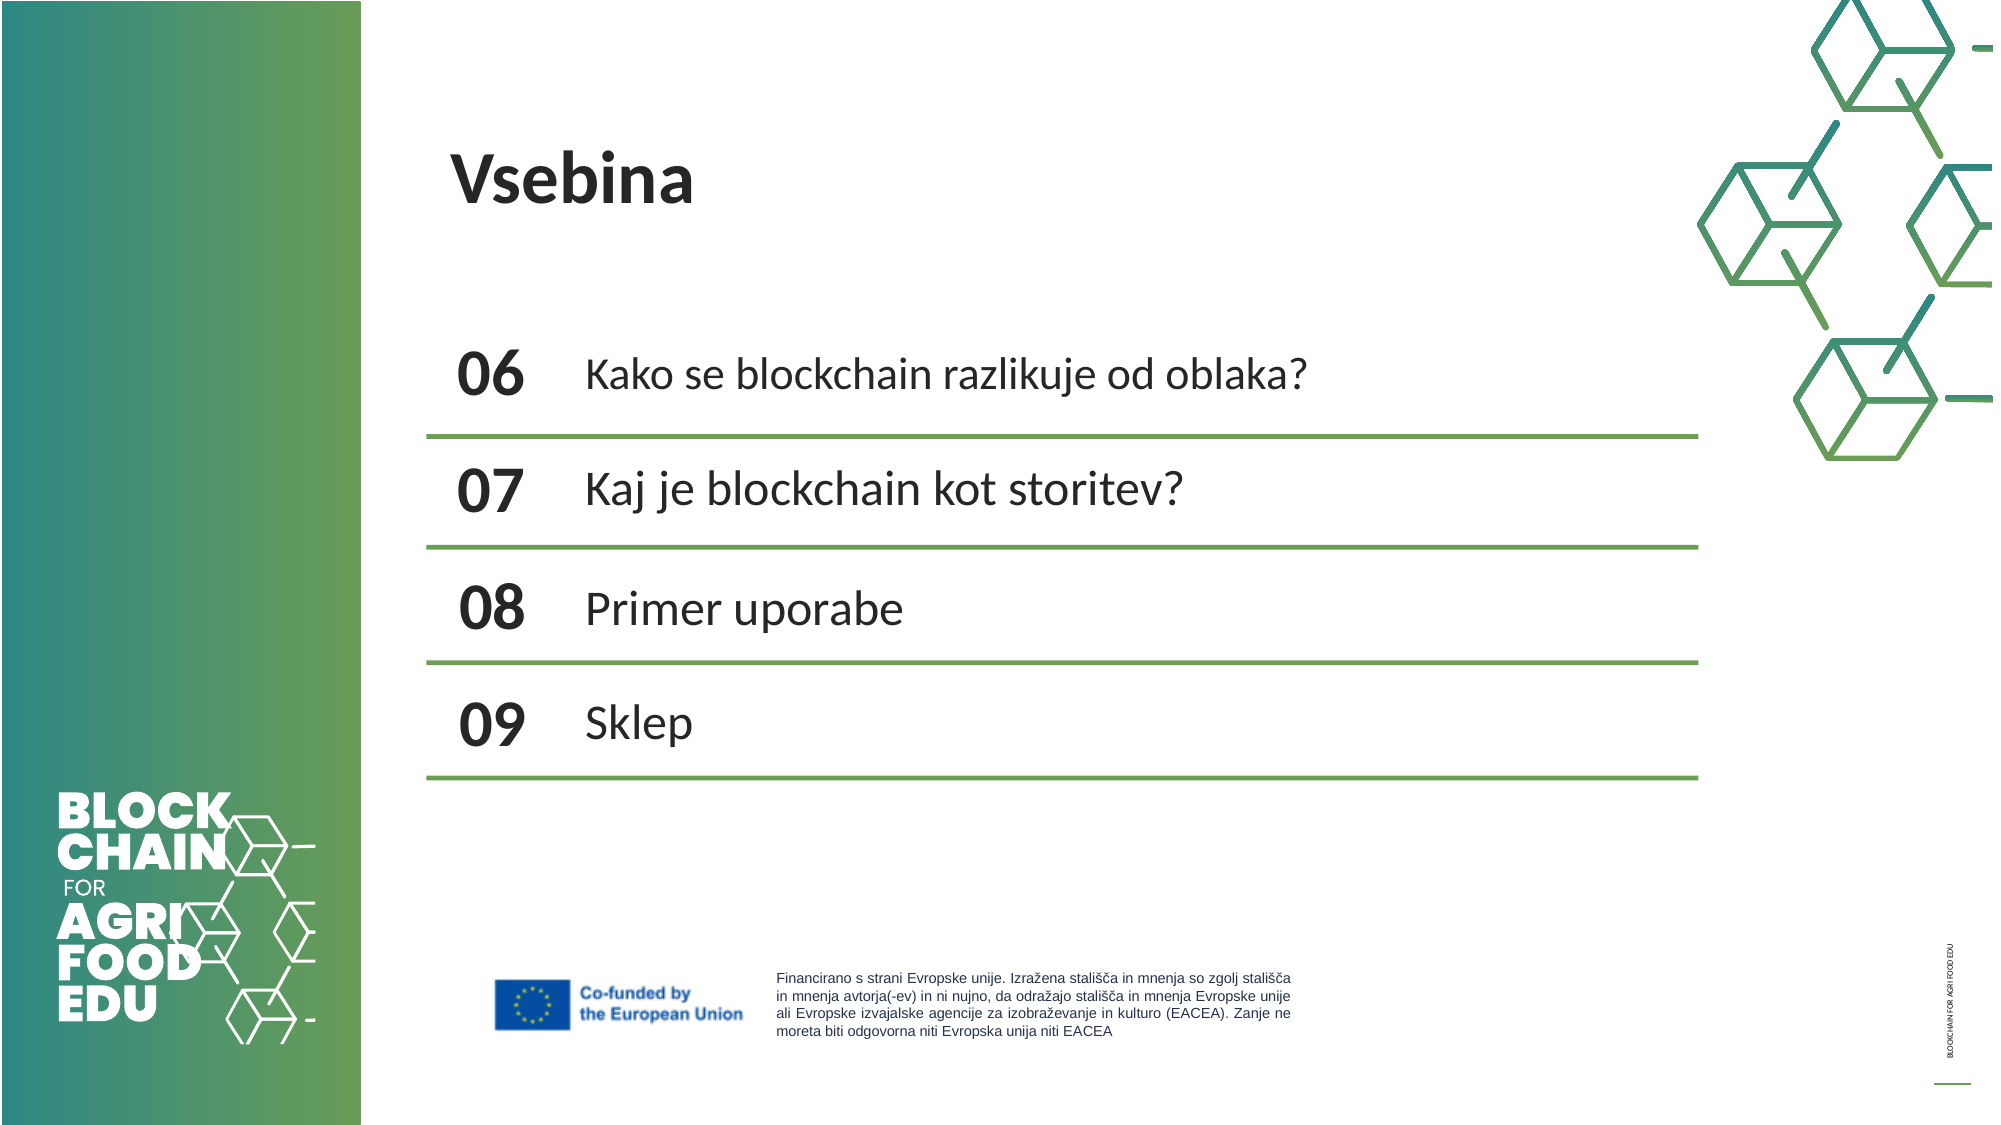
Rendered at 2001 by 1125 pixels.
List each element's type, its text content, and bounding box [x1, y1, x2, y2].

picture [492, 976, 762, 1034]
list Vsebina [435, 120, 1263, 239]
list Kako se blockchain razlikuje od oblaka? [570, 317, 1699, 431]
text_box Primer uporabe [570, 590, 1699, 629]
text_box Sklep [570, 704, 1699, 742]
list Kaj je blockchain kot storitev? [570, 470, 1699, 509]
text_box 08 [435, 551, 551, 665]
text_box 09 [435, 667, 551, 782]
text_box Financirano s strani Evropske unije. Izražena stališča in mnenja so zgolj stališča in mnenja avtorja(-ev) in ni nujno, da odražajo stališča in mnenja Evropske unije ali Evropske izvajalske agencije za izobraževanje in kulturo (EACEA). Zanje ne moreta biti odgovorna niti Evropska unija niti EACEA [761, 961, 1307, 1047]
list 07 [433, 434, 549, 548]
list 06 [433, 317, 549, 431]
